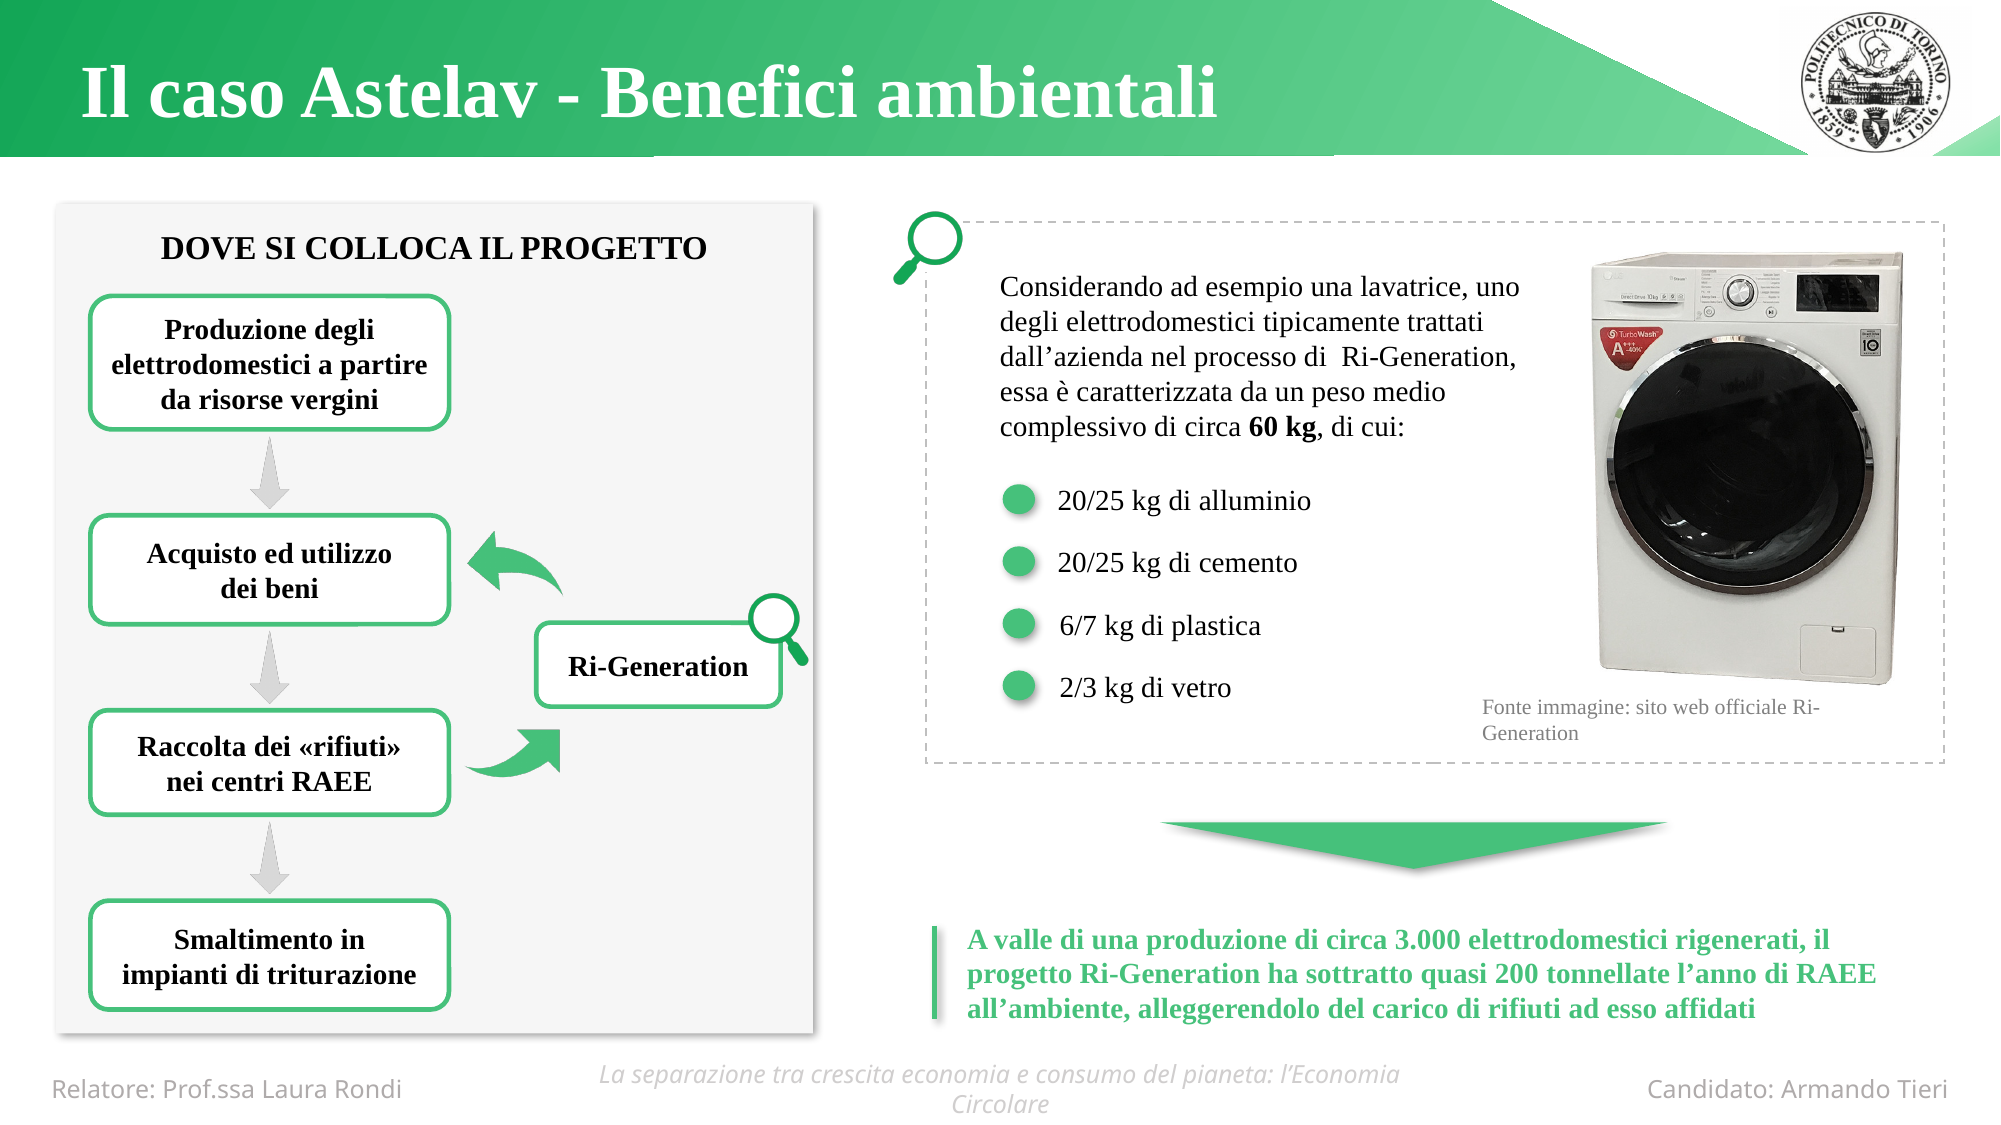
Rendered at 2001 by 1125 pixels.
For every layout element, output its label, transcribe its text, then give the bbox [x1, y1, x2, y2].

picture [1779, 6, 1972, 157]
title Il caso Astelav - Benefici ambientali [65, 29, 1691, 158]
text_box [56, 200, 1944, 1037]
